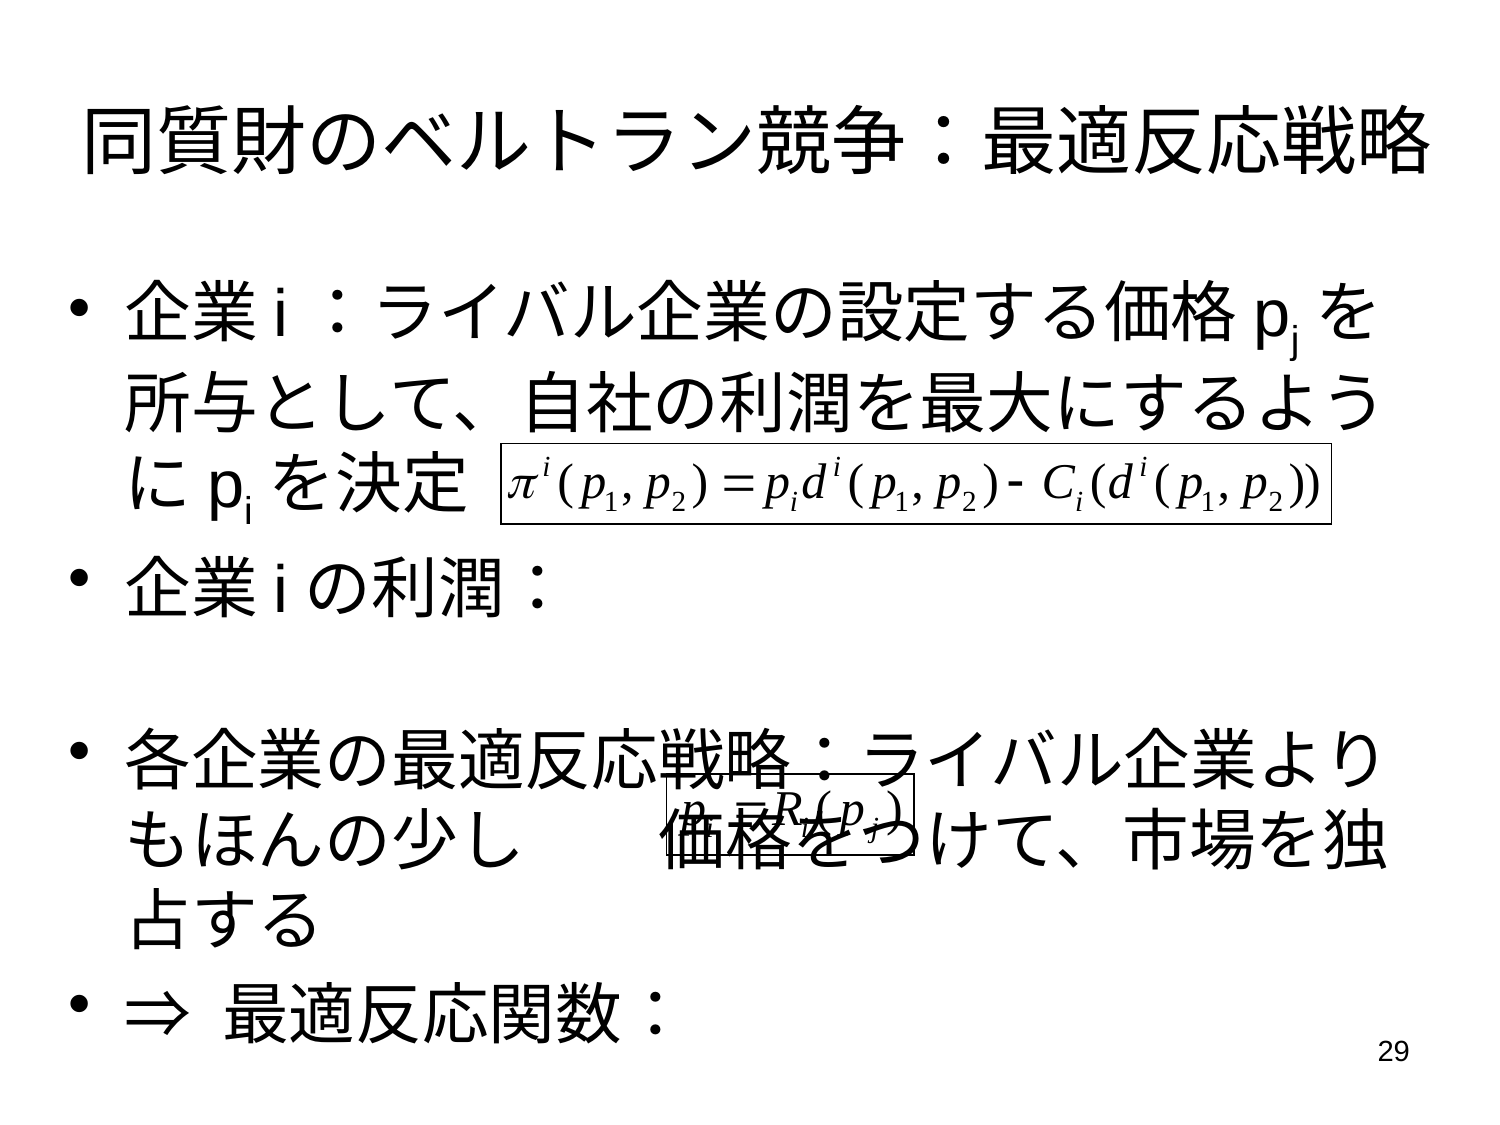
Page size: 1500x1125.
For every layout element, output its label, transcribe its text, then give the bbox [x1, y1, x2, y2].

slide_number 29 [1074, 1024, 1426, 1103]
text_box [501, 444, 1331, 524]
title 同質財のベルトラン競争：最適反応戦略 [53, 45, 1459, 233]
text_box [666, 774, 914, 855]
list 企業i：ライバル企業の設定する価格pjを所与として、自社の利潤を最大にするようにpiを決定 企業iの利潤： 各企業の最適反応戦略：ライバル企業よりもほんの少し低い価格をつけて、市場を独占する ⇒ 最適反応関数： [53, 262, 1447, 1005]
